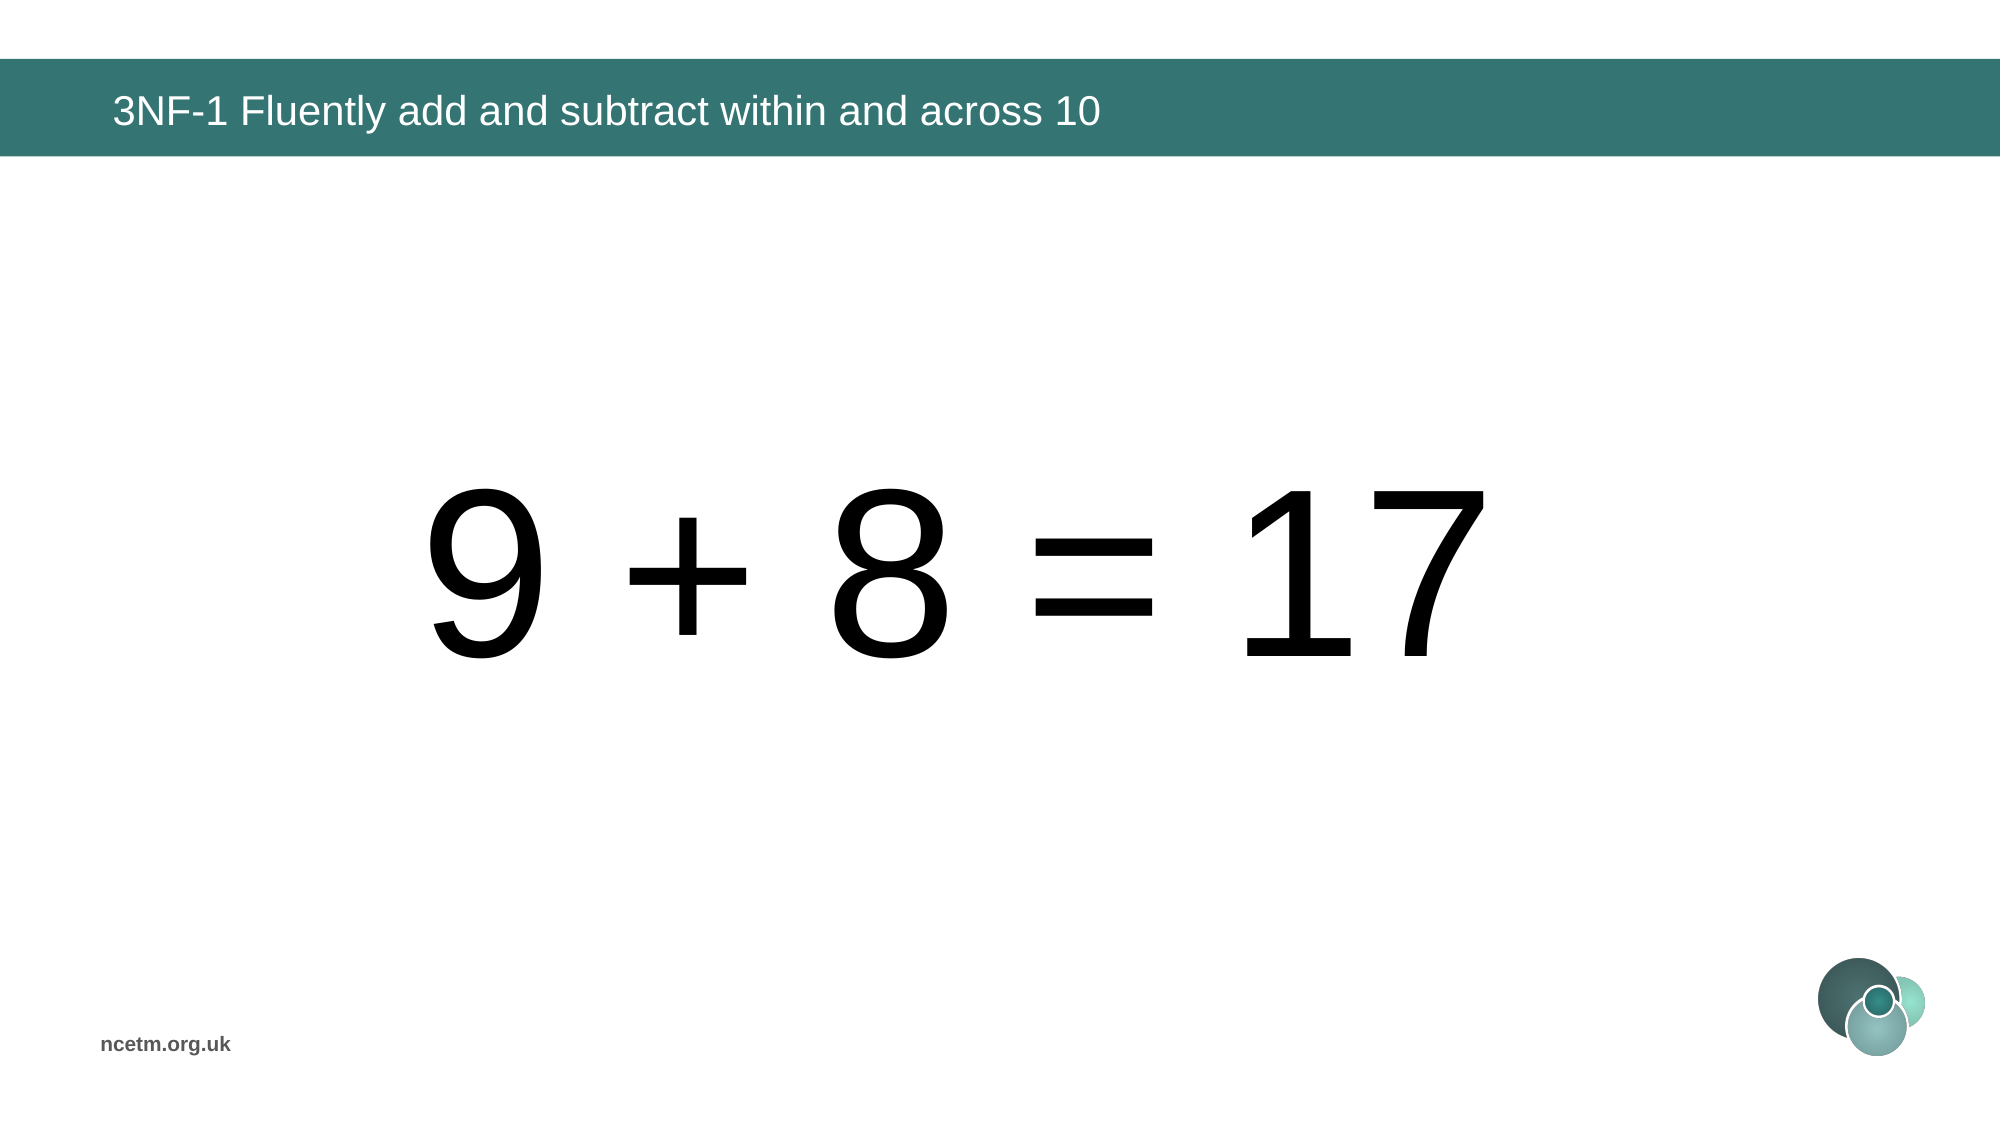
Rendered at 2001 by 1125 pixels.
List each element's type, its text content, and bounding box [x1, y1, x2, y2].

title 3NF-1 Fluently add and subtract within and across 10 [97, 76, 1945, 147]
text_box 9 + 8 = [404, 409, 1214, 712]
text_box 17 [1214, 409, 1511, 712]
picture [1818, 958, 1925, 1056]
